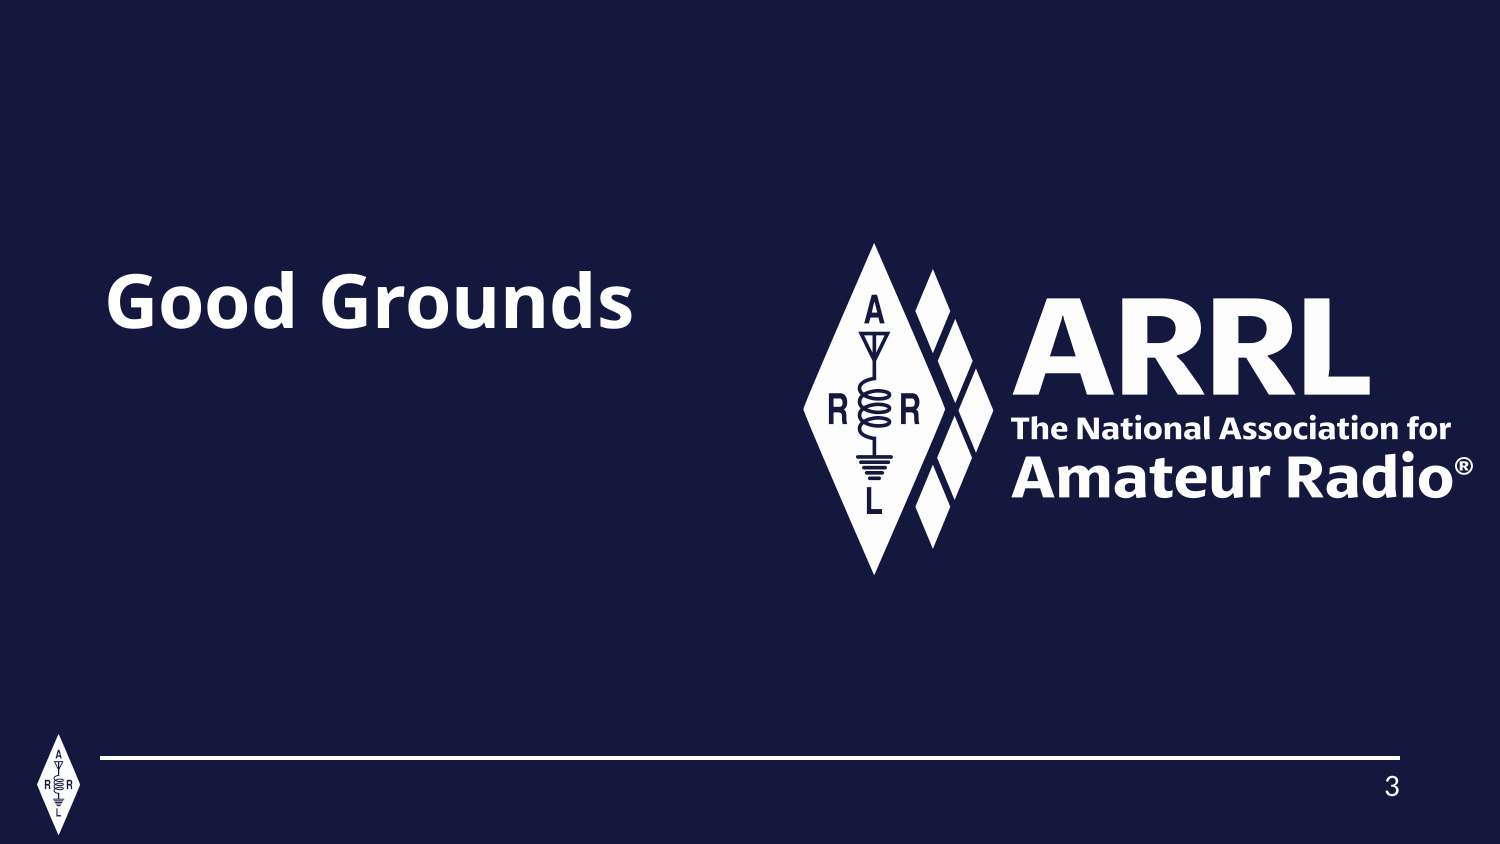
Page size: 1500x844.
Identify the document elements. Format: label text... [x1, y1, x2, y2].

picture [801, 239, 1478, 580]
slide_number 3 [1302, 761, 1400, 807]
picture [37, 734, 80, 835]
title Good Grounds [104, 95, 775, 350]
